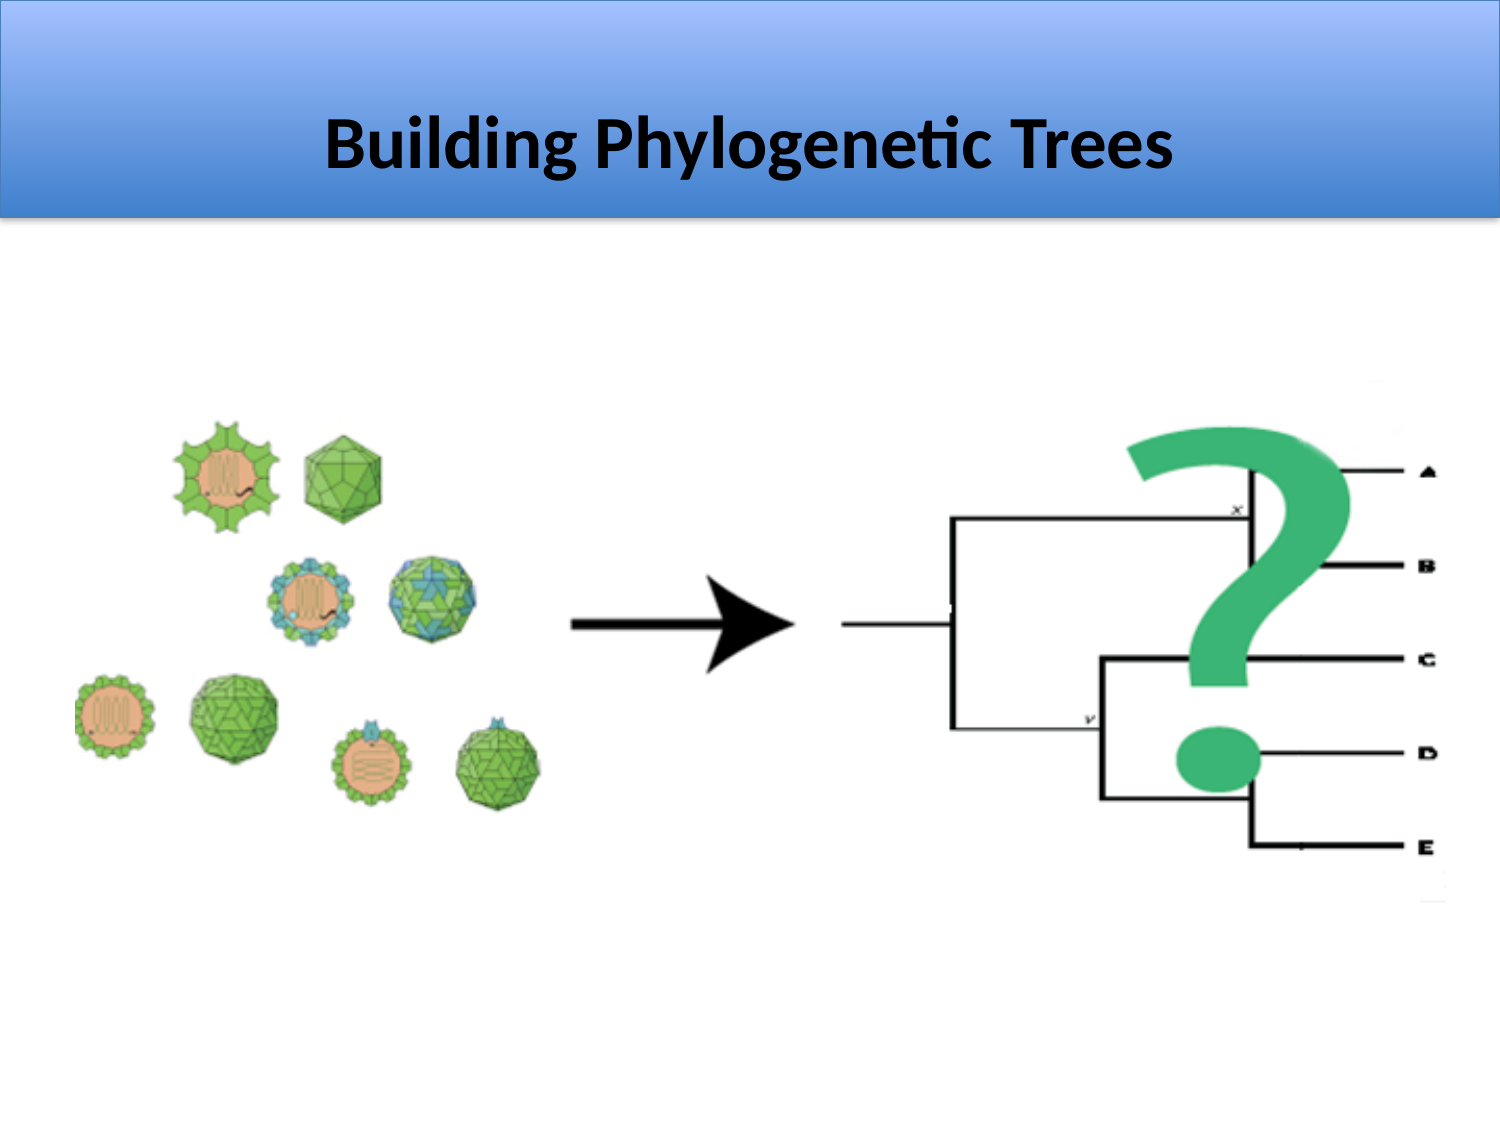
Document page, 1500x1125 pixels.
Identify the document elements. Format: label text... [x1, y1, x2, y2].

picture [74, 379, 1447, 904]
title Building Phylogenetic Trees [75, 45, 1425, 233]
